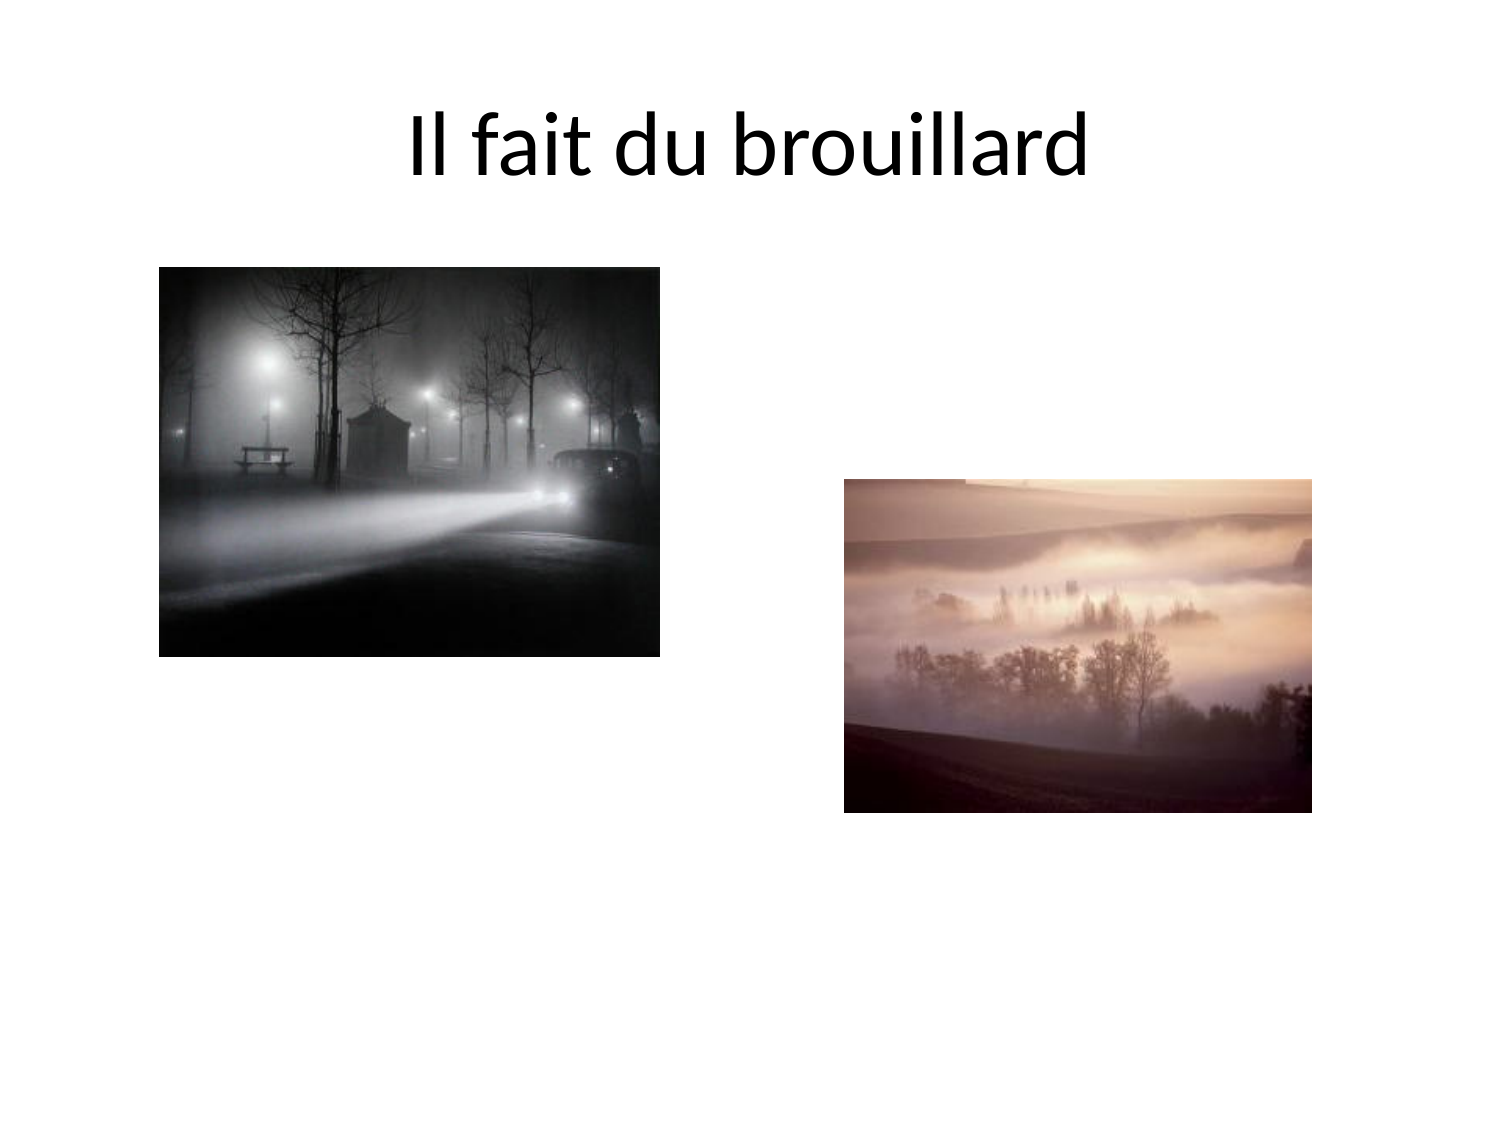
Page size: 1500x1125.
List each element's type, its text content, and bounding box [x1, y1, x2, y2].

title Il fait du brouillard [75, 45, 1425, 233]
picture [844, 479, 1312, 814]
picture [159, 266, 660, 657]
